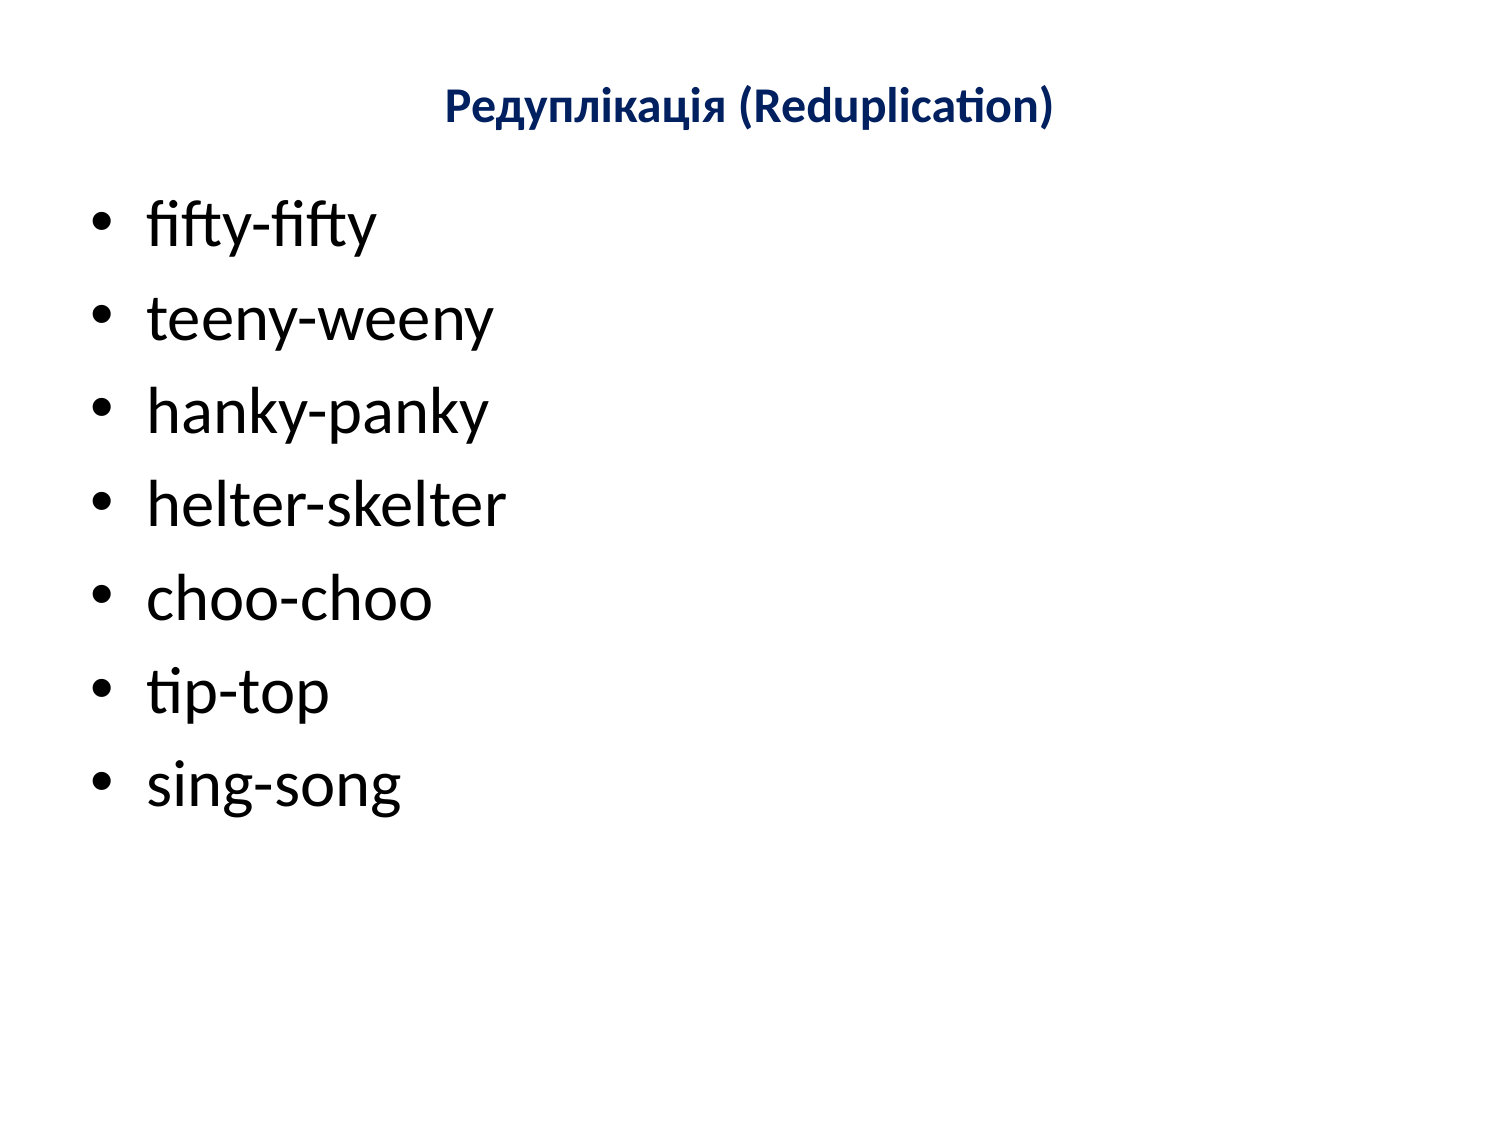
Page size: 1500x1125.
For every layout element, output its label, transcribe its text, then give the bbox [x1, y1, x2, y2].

title Редуплікація (Reduplication) [75, 45, 1425, 161]
list fifty-fifty teeny-weeny hanky-panky helter-skelter choo-choo tip-top sing-song [75, 172, 1425, 1005]
